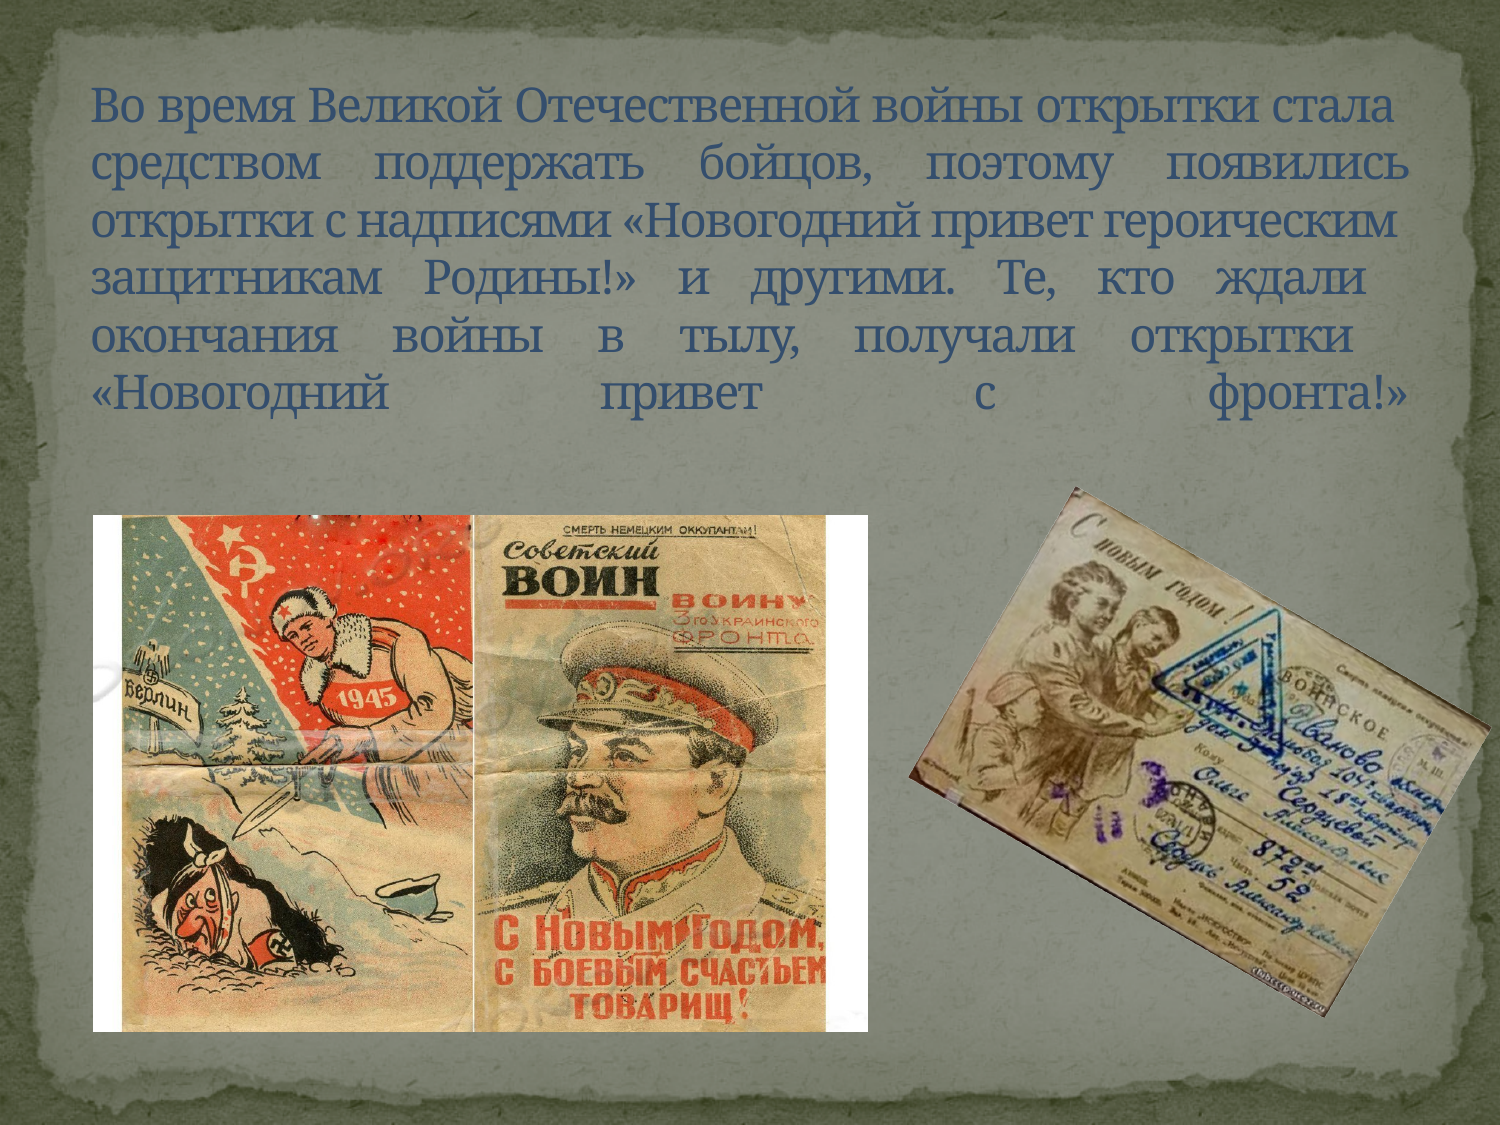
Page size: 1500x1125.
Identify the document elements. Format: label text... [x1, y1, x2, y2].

picture [93, 515, 868, 1032]
title Во время Великой Отечественной войны открытки стала средством поддержать бойцов, поэтому появились открытки с надписями «Новогодний привет героическим защитникам Родины!» и другими. Те, кто ждали окончания войны в тылу, получали открытки «Новогодний привет с фронта!» [74, 46, 1425, 516]
picture [909, 487, 1491, 1017]
